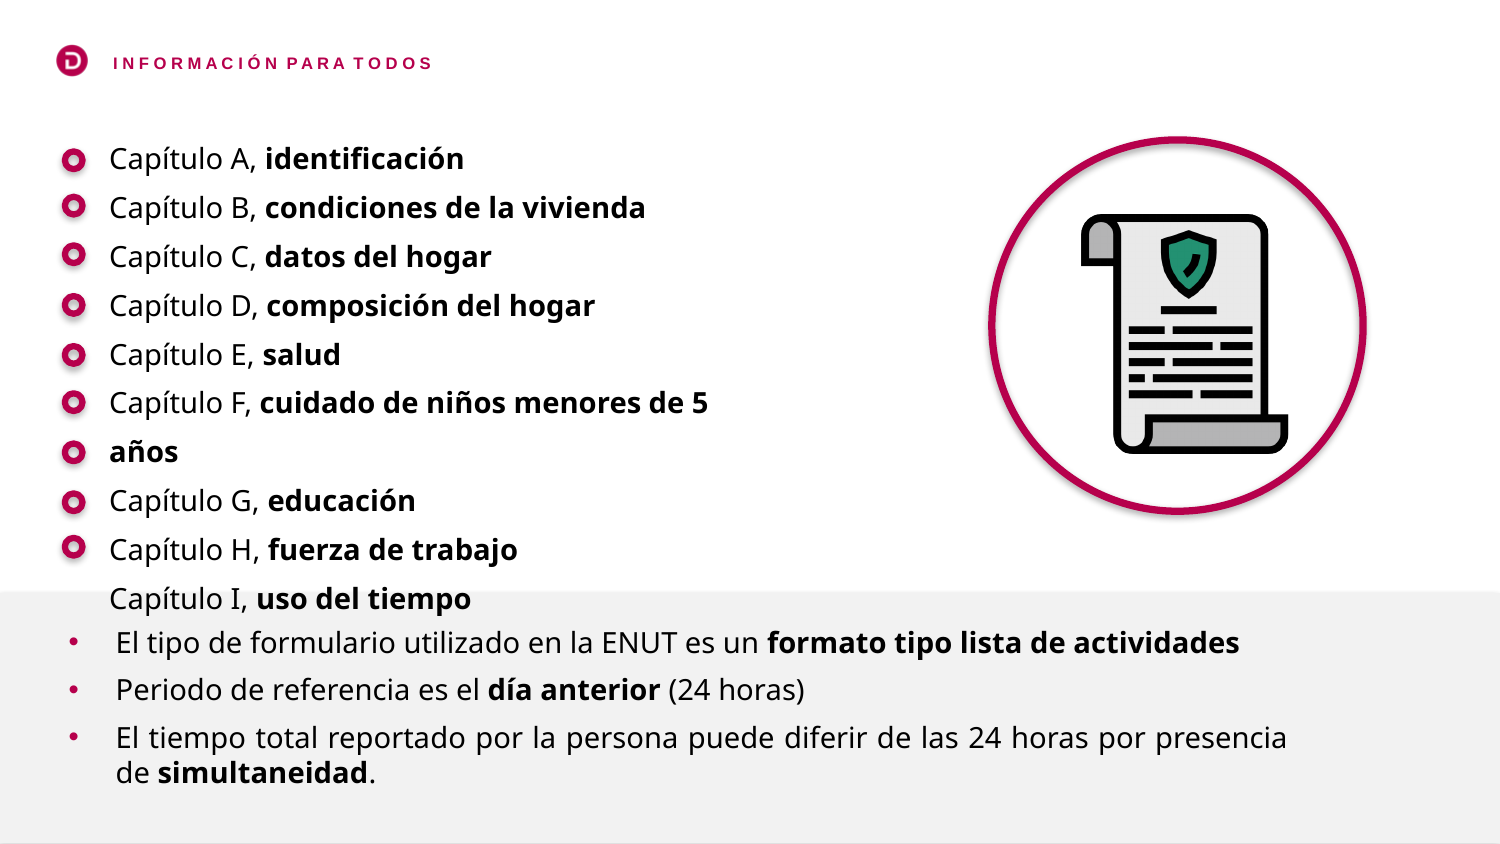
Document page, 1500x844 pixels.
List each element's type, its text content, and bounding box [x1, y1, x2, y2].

text_box [64, 345, 84, 365]
text_box [64, 196, 84, 216]
text_box [64, 442, 84, 462]
text_box [64, 537, 84, 557]
text_box [0, 592, 1500, 844]
text_box [64, 492, 84, 512]
text_box [64, 392, 84, 412]
text_box [991, 139, 1364, 513]
text_box El tipo de formulario utilizado en la ENUT es un formato tipo lista de actividades Periodo de referencia es el día anterior (24 horas) El tiempo total reportado por la persona puede diferir de las 24 horas por presencia de simultaneidad. [53, 616, 1304, 797]
picture [1064, 214, 1305, 454]
text_box Capítulo A, identificación Capítulo B, condiciones de la vivienda Capítulo C, datos del hogar Capítulo D, composición del hogar Capítulo E, salud Capítulo F, cuidado de niños menores de 5 años Capítulo G, educación Capítulo H, fuerza de trabajo Capítulo I, uso del tiempo [94, 118, 789, 616]
picture [53, 42, 91, 79]
text_box [64, 150, 84, 170]
text_box [64, 295, 84, 315]
text_box [64, 244, 84, 264]
